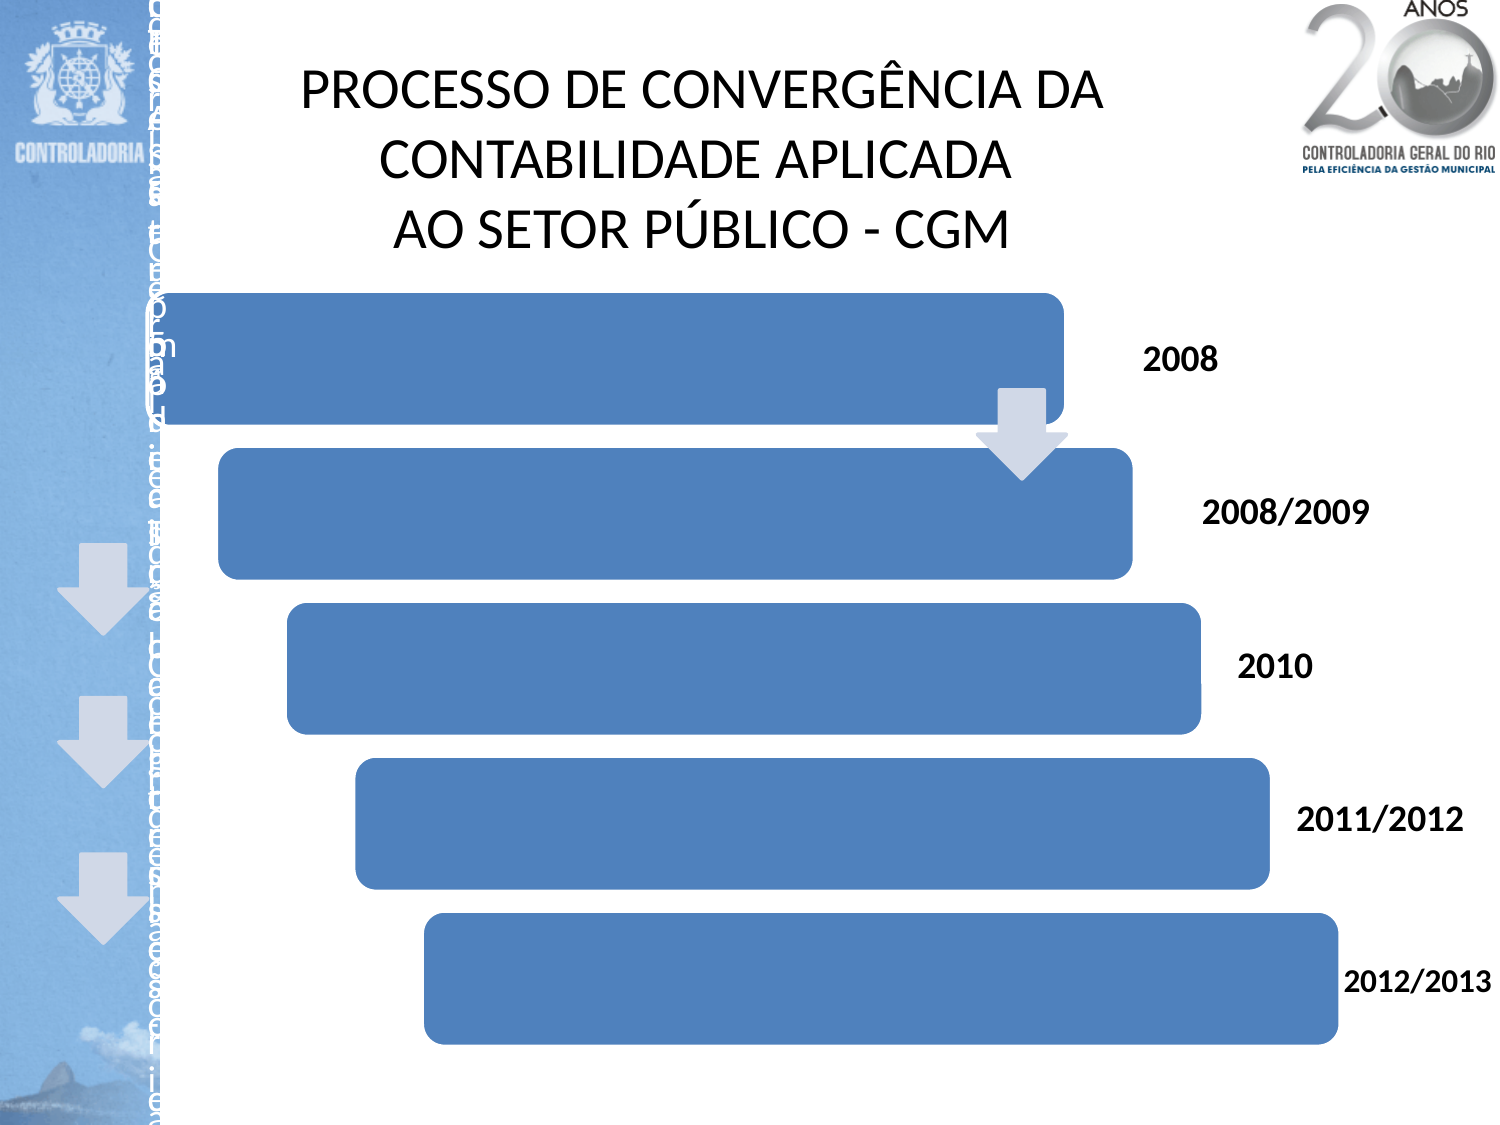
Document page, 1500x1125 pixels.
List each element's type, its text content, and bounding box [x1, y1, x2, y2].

picture [152, 1102, 160, 1109]
text_box 2008/2009 [1345, 479, 1400, 540]
picture [1299, 0, 1500, 173]
picture [152, 146, 160, 152]
picture [152, 76, 160, 84]
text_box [147, 290, 1341, 1047]
picture [153, 1, 160, 14]
picture [152, 1095, 160, 1100]
text_box 2012/2013 [1345, 952, 1500, 1007]
picture [153, 272, 160, 279]
picture [152, 57, 160, 69]
text_box 2011/2012 [1345, 786, 1483, 847]
picture [153, 156, 160, 165]
picture [152, 284, 160, 289]
picture [152, 243, 160, 259]
text_box PROCESSO DE CONVERGÊNCIA DA CONTABILIDADE APLICADA AO SETOR PÚBLICO - CGM [182, 42, 1223, 268]
picture [152, 20, 160, 30]
picture [0, 0, 160, 1125]
picture [153, 130, 160, 144]
